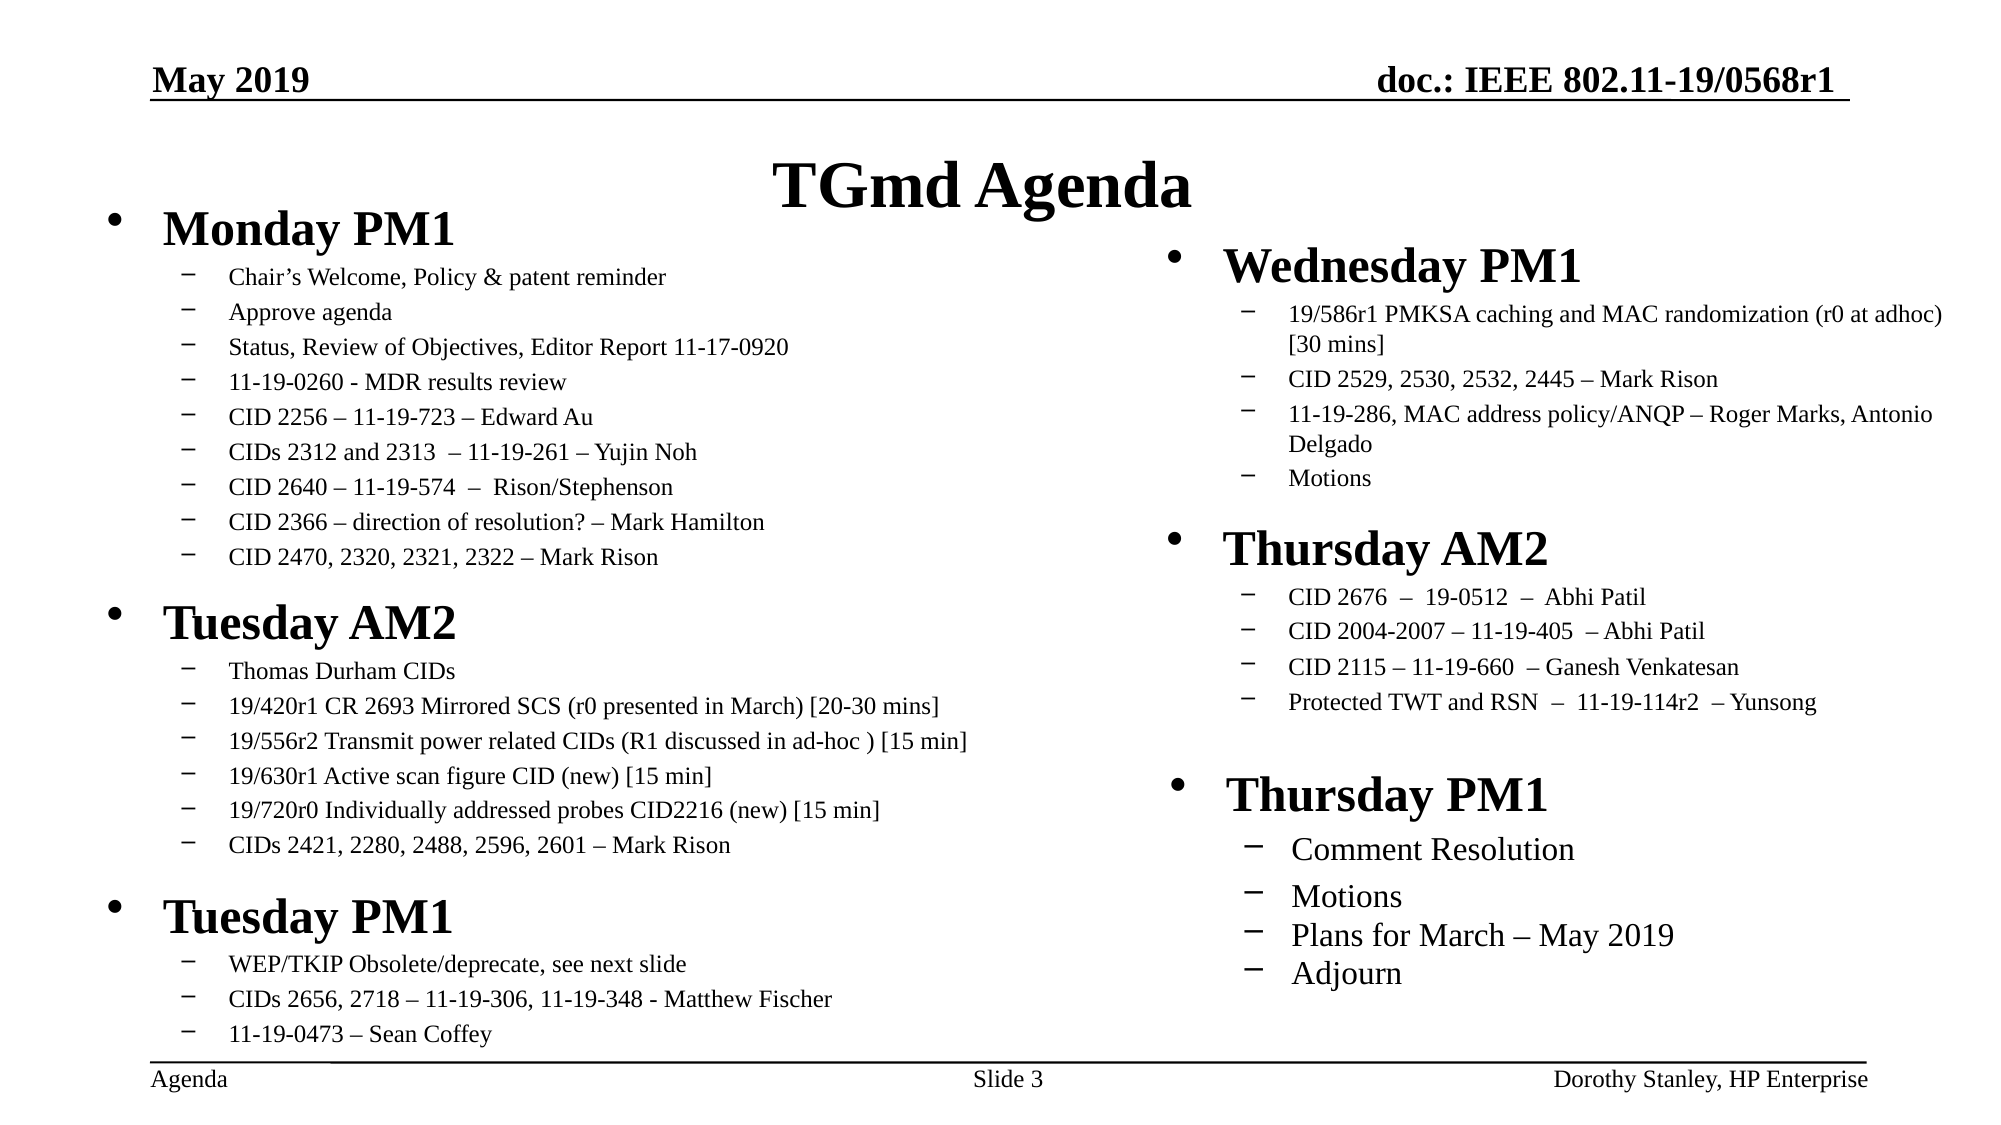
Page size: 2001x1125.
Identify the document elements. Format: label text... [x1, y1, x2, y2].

text_box Thursday PM1 Comment Resolution Motions Plans for March – May 2019 Adjourn [1154, 765, 1945, 1027]
text_box Tuesday PM1 WEP/TKIP Obsolete/deprecate, see next slide CIDs 2656, 2718 – 11-19-306, 11-19-348 - Matthew Fischer 11-19-0473 – Sean Coffey [91, 888, 938, 1062]
title TGmd Agenda [362, 112, 1638, 250]
slide_number Slide 3 [972, 1062, 1044, 1093]
footer Dorothy Stanley, HP Enterprise [1549, 1062, 1869, 1093]
text_box Thursday AM2 CID 2676 – 19-0512 – Abhi Patil CID 2004-2007 – 11-19-405 – Abhi Patil CID 2115 – 11-19-660 – Ganesh Venkatesan Protected TWT and RSN – 11-19-114r2 – Yunsong [1151, 519, 1888, 730]
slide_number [152, 54, 567, 100]
text_box Tuesday AM2 Thomas Durham CIDs 19/420r1 CR 2693 Mirrored SCS (r0 presented in March) [20-30 mins] 19/556r2 Transmit power related CIDs (R1 discussed in ad-hoc ) [15 min] 19/630r1 Active scan figure CID (new) [15 min] 19/720r0 Individually addressed probes CID2216 (new) [15 min] CIDs 2421, 2280, 2488, 2596, 2601 – Mark Rison [91, 593, 999, 888]
text_box Monday PM1 Chair’s Welcome, Policy & patent reminder Approve agenda Status, Review of Objectives, Editor Report 11-17-0920 11-19-0260 - MDR results review CID 2256 – 11-19-723 – Edward Au CIDs 2312 and 2313 – 11-19-261 – Yujin Noh CID 2640 – 11-19-574 – Rison/Stephenson CID 2366 – direction of resolution? – Mark Hamilton CID 2470, 2320, 2321, 2322 – Mark Rison [91, 199, 1067, 575]
text_box Wednesday PM1 19/586r1 PMKSA caching and MAC randomization (r0 at adhoc) [30 mins] CID 2529, 2530, 2532, 2445 – Mark Rison 11-19-286, MAC address policy/ANQP – Roger Marks, Antonio Delgado Motions [1151, 236, 1988, 520]
